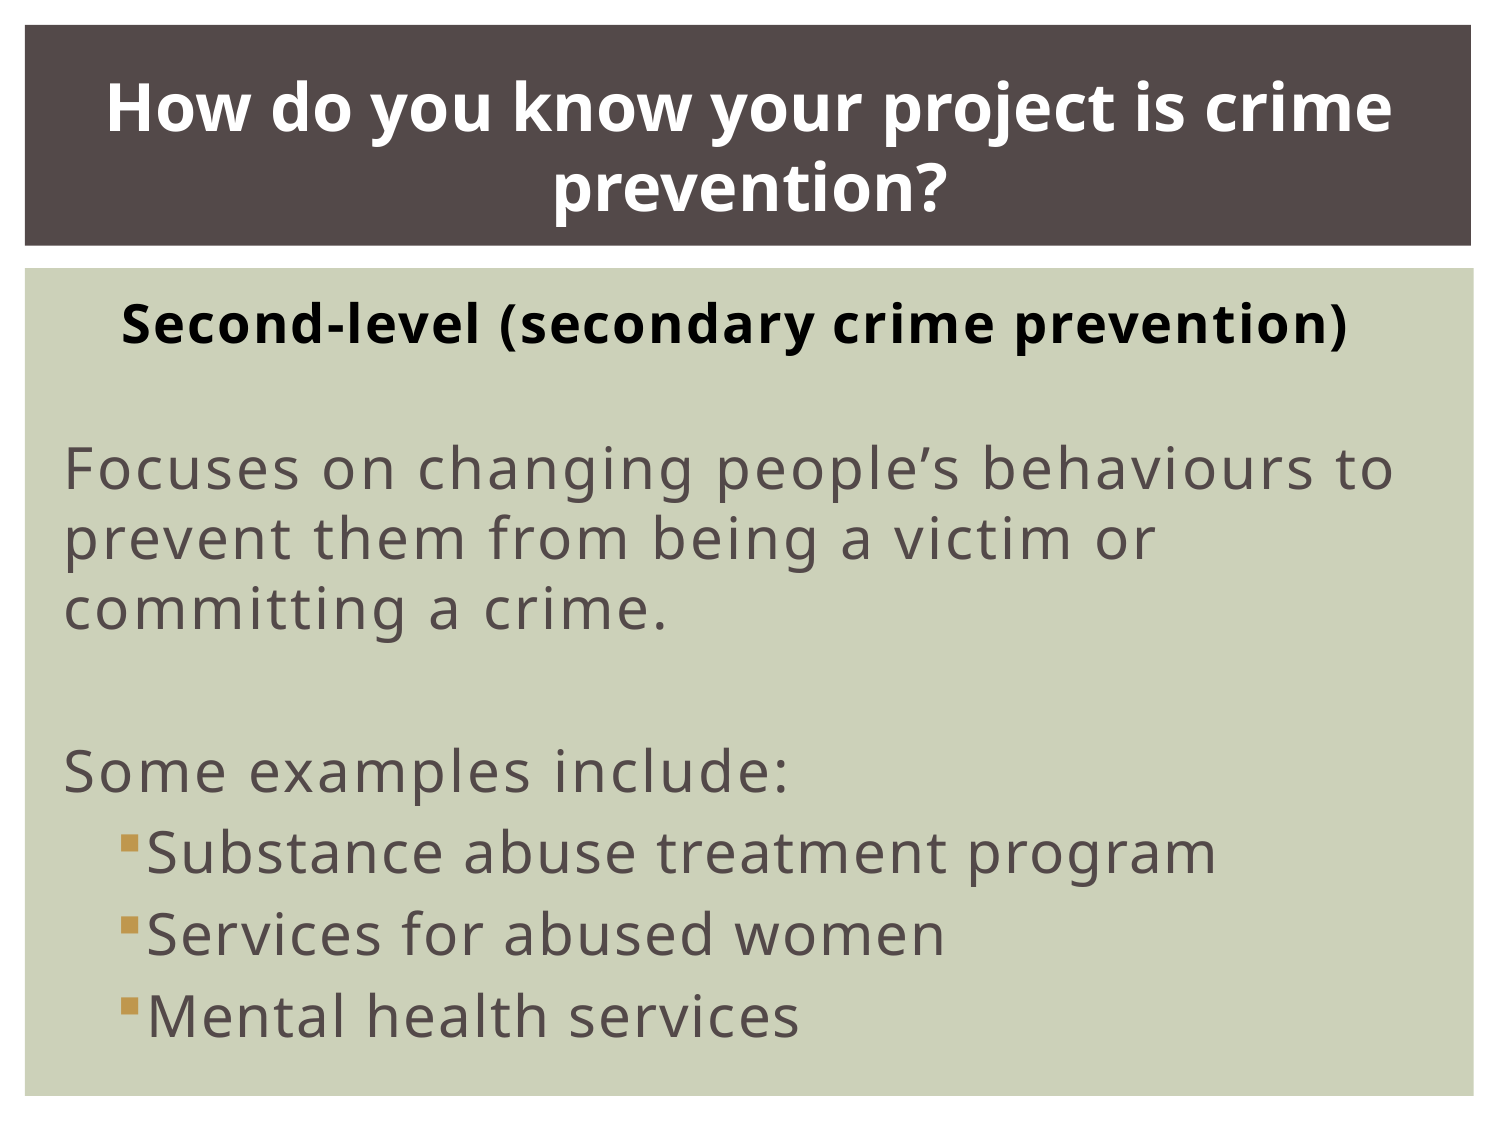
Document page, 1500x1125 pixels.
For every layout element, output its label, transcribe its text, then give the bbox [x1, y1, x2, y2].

title How do you know your project is crime prevention? [62, 58, 1438, 232]
list Second-level (secondary crime prevention) Focuses on changing people’s behaviours to prevent them from being a victim or committing a crime. Some examples include: Substance abuse treatment program Services for abused women Mental health services [41, 281, 1442, 1071]
